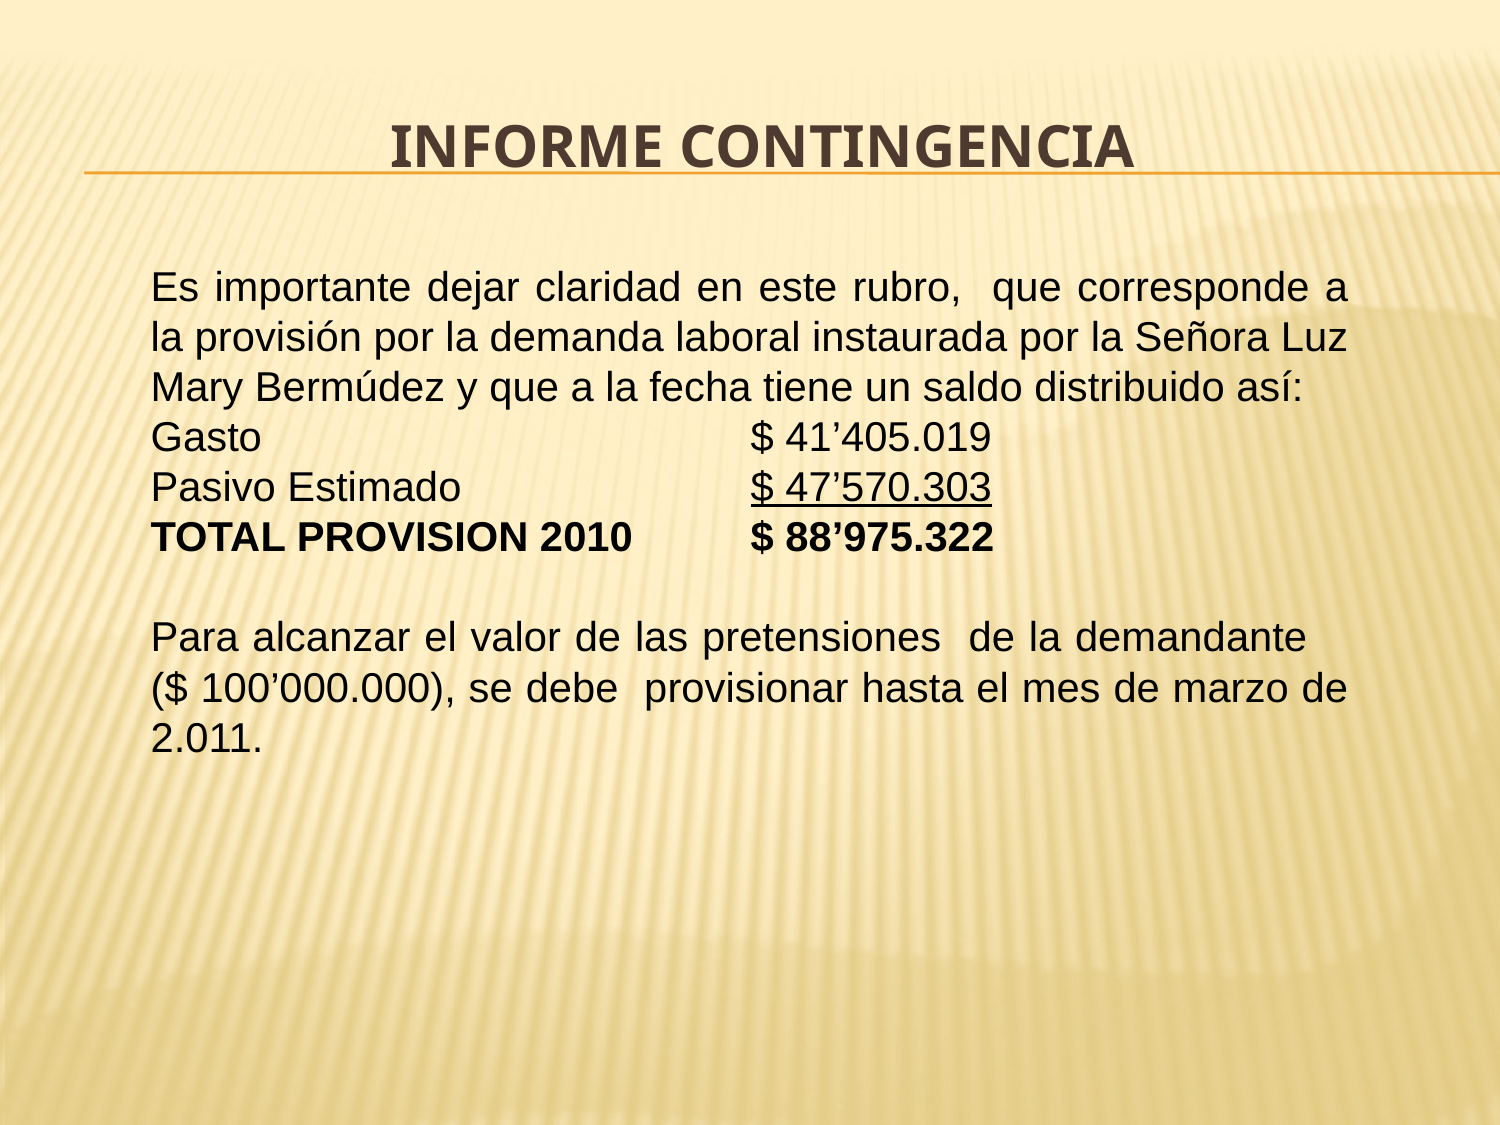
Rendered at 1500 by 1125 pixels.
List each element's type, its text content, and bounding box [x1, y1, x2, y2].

text_box Es importante dejar claridad en este rubro, que corresponde a la provisión por la demanda laboral instaurada por la Señora Luz Mary Bermúdez y que a la fecha tiene un saldo distribuido así: Gasto $ 41’405.019 Pasivo Estimado $ 47’570.303 TOTAL PROVISION 2010 $ 88’975.322 Para alcanzar el valor de las pretensiones de la demandante ($ 100’000.000), se debe provisionar hasta el mes de marzo de 2.011. [135, 252, 1365, 768]
title INFORME CONTINGENCIA [50, 75, 1475, 213]
